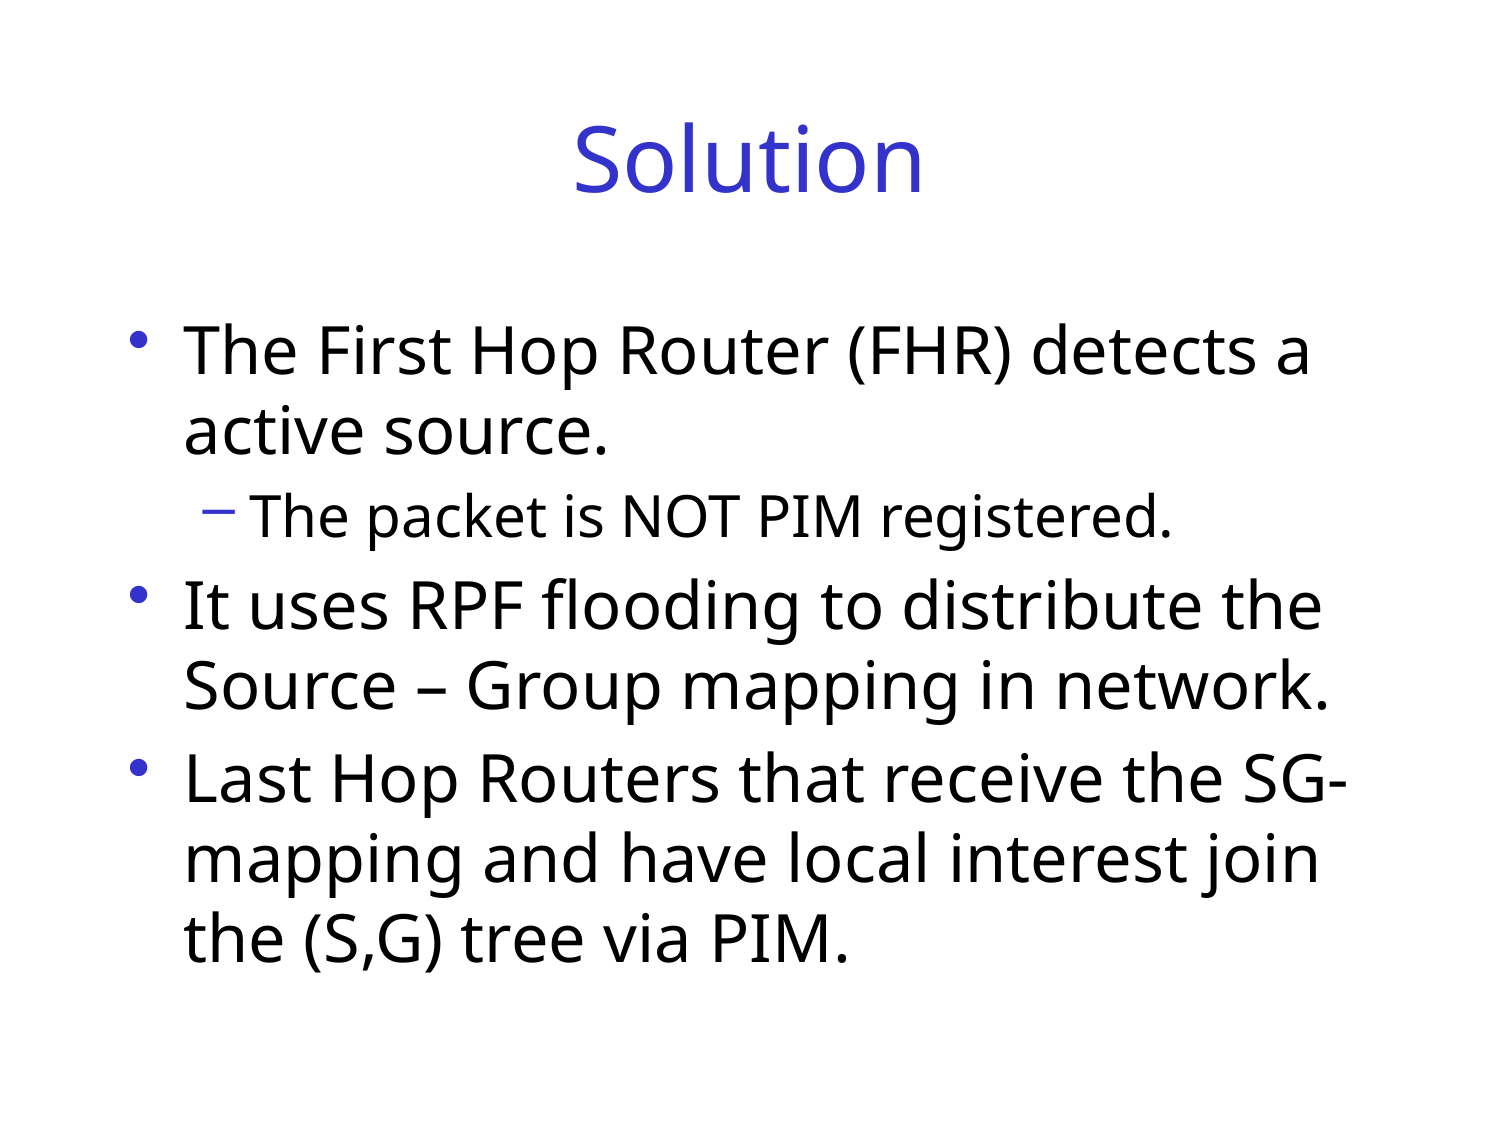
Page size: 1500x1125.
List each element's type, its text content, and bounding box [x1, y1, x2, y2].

list The First Hop Router (FHR) detects a active source. The packet is NOT PIM registered. It uses RPF flooding to distribute the Source – Group mapping in network. Last Hop Routers that receive the SG-mapping and have local interest join the (S,G) tree via PIM. [112, 299, 1388, 1051]
title Solution [112, 62, 1388, 251]
